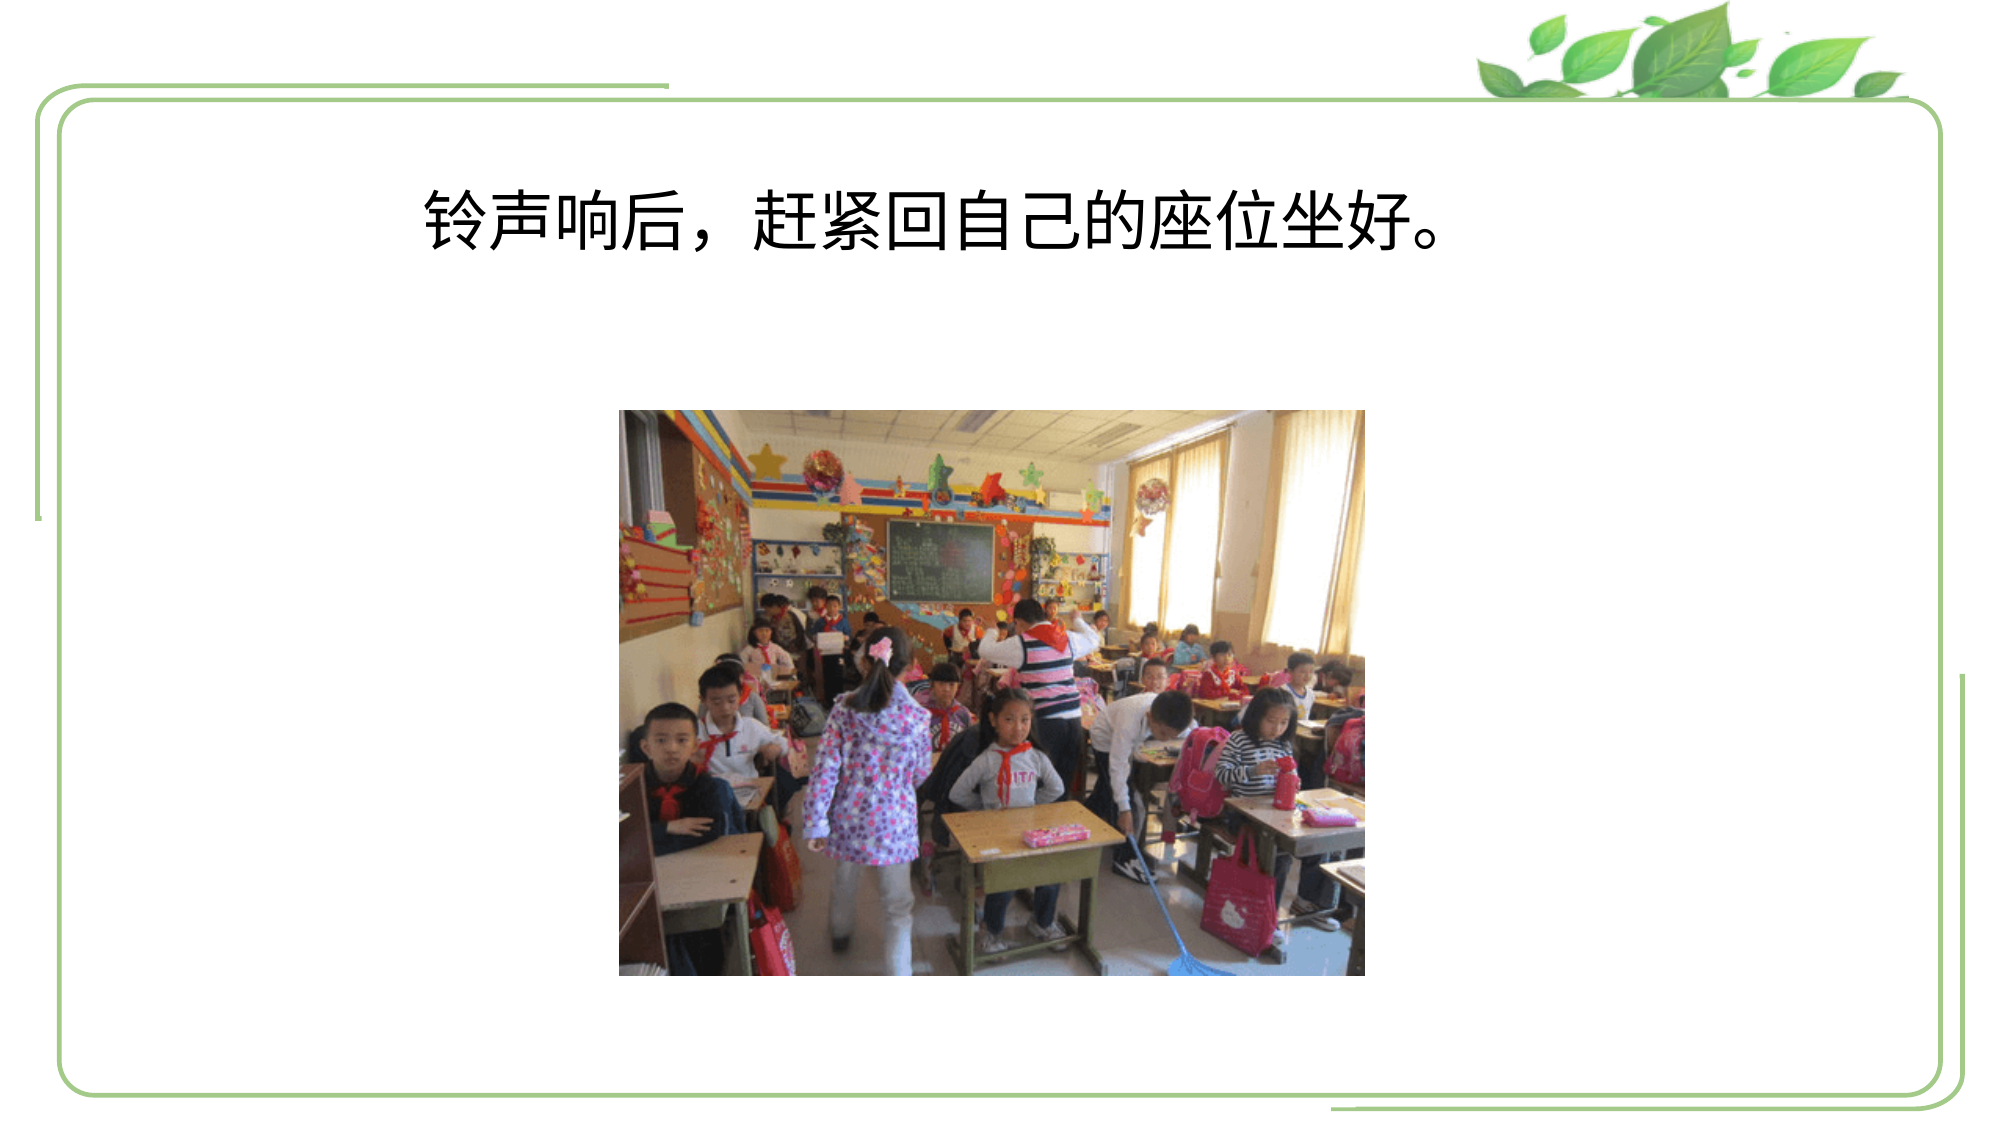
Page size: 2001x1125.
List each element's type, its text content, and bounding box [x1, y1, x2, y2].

picture [619, 410, 1365, 976]
title 铃声响后，赶紧回自己的座位坐好。 [422, 186, 1656, 348]
